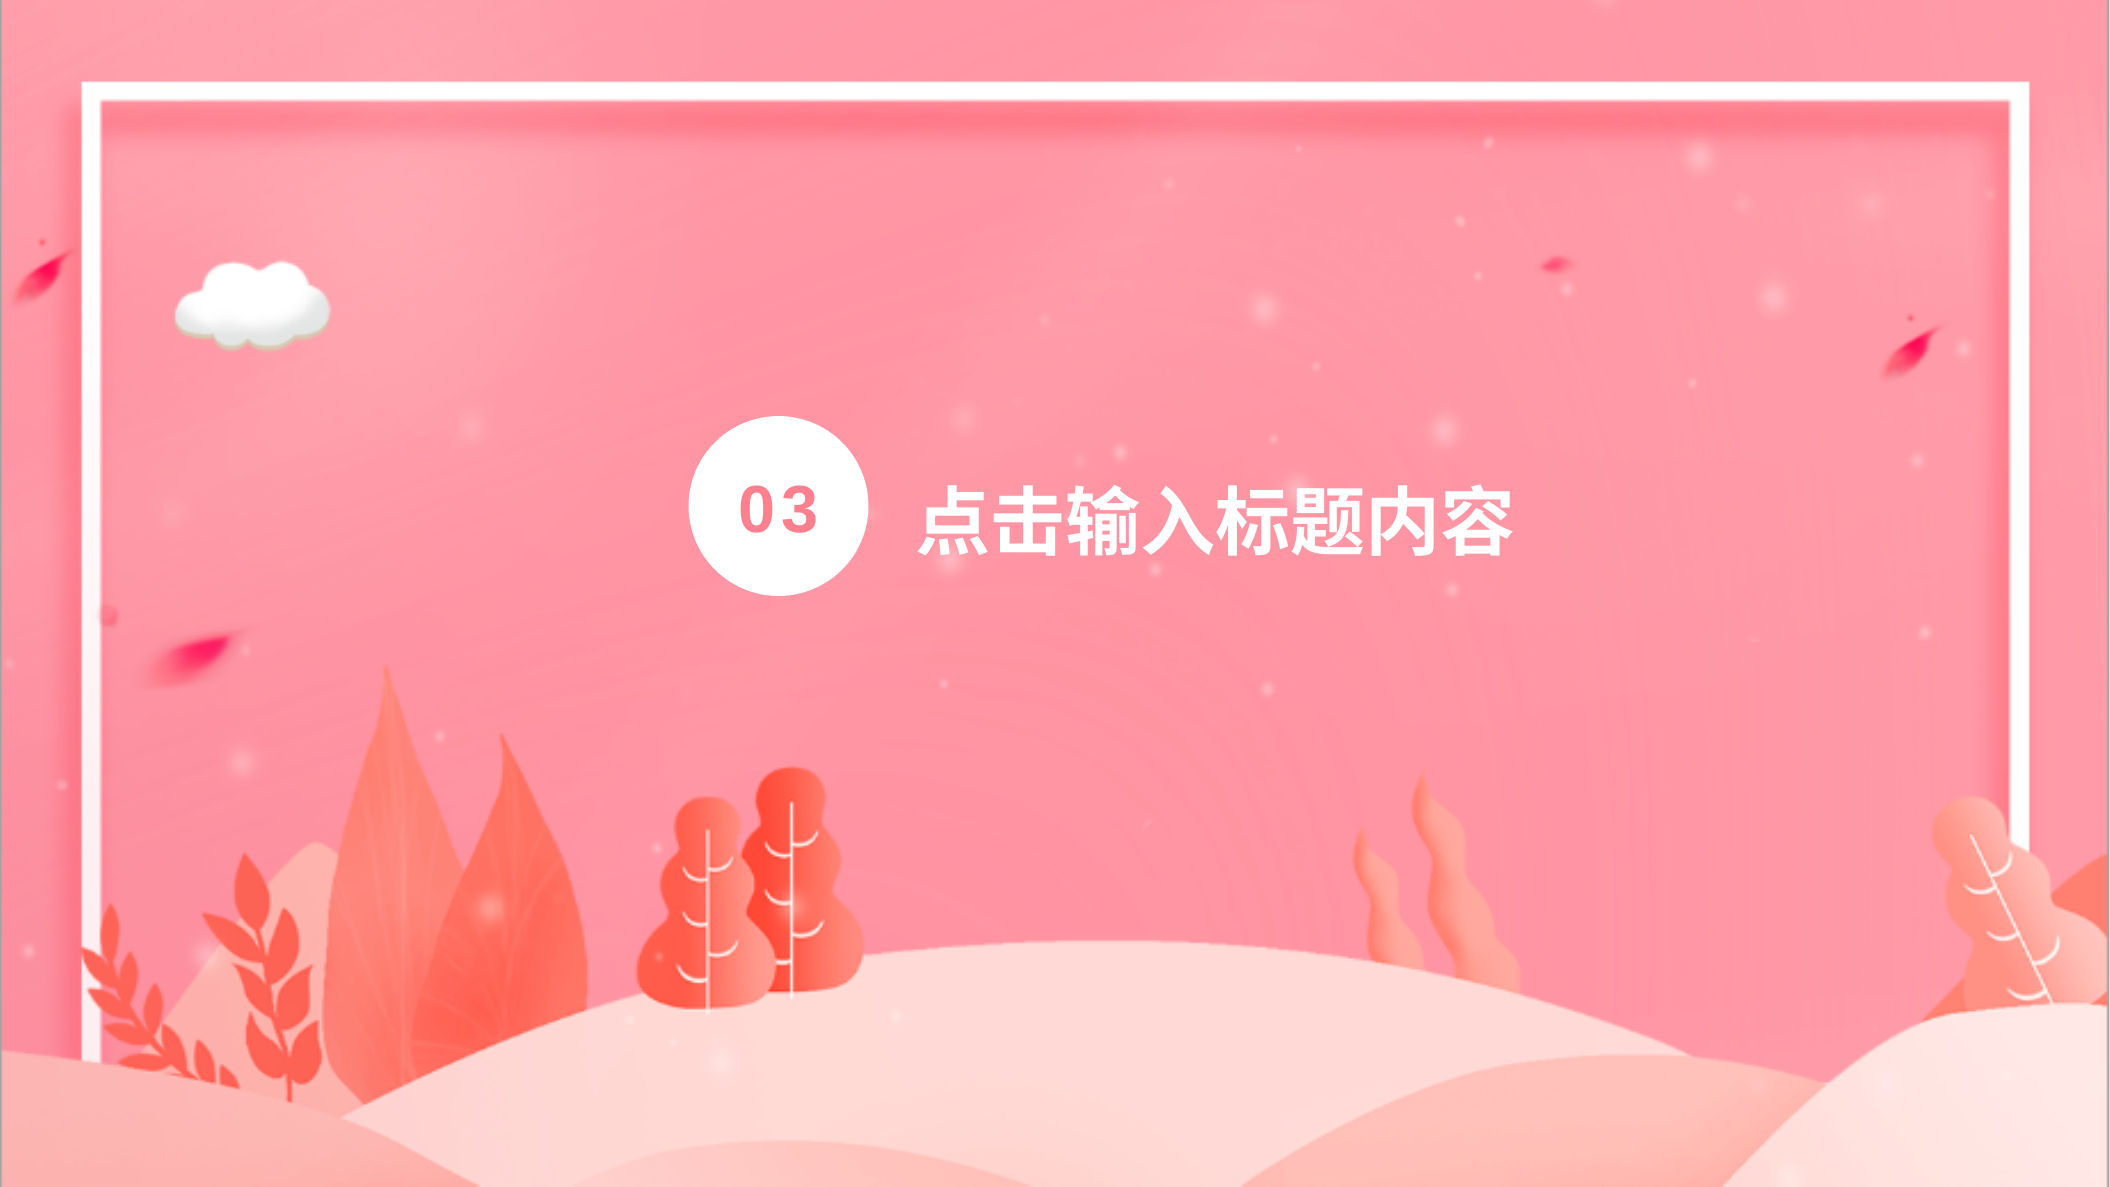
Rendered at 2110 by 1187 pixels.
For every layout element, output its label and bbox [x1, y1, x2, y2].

text_box [688, 416, 1534, 596]
picture [0, 0, 2110, 1187]
